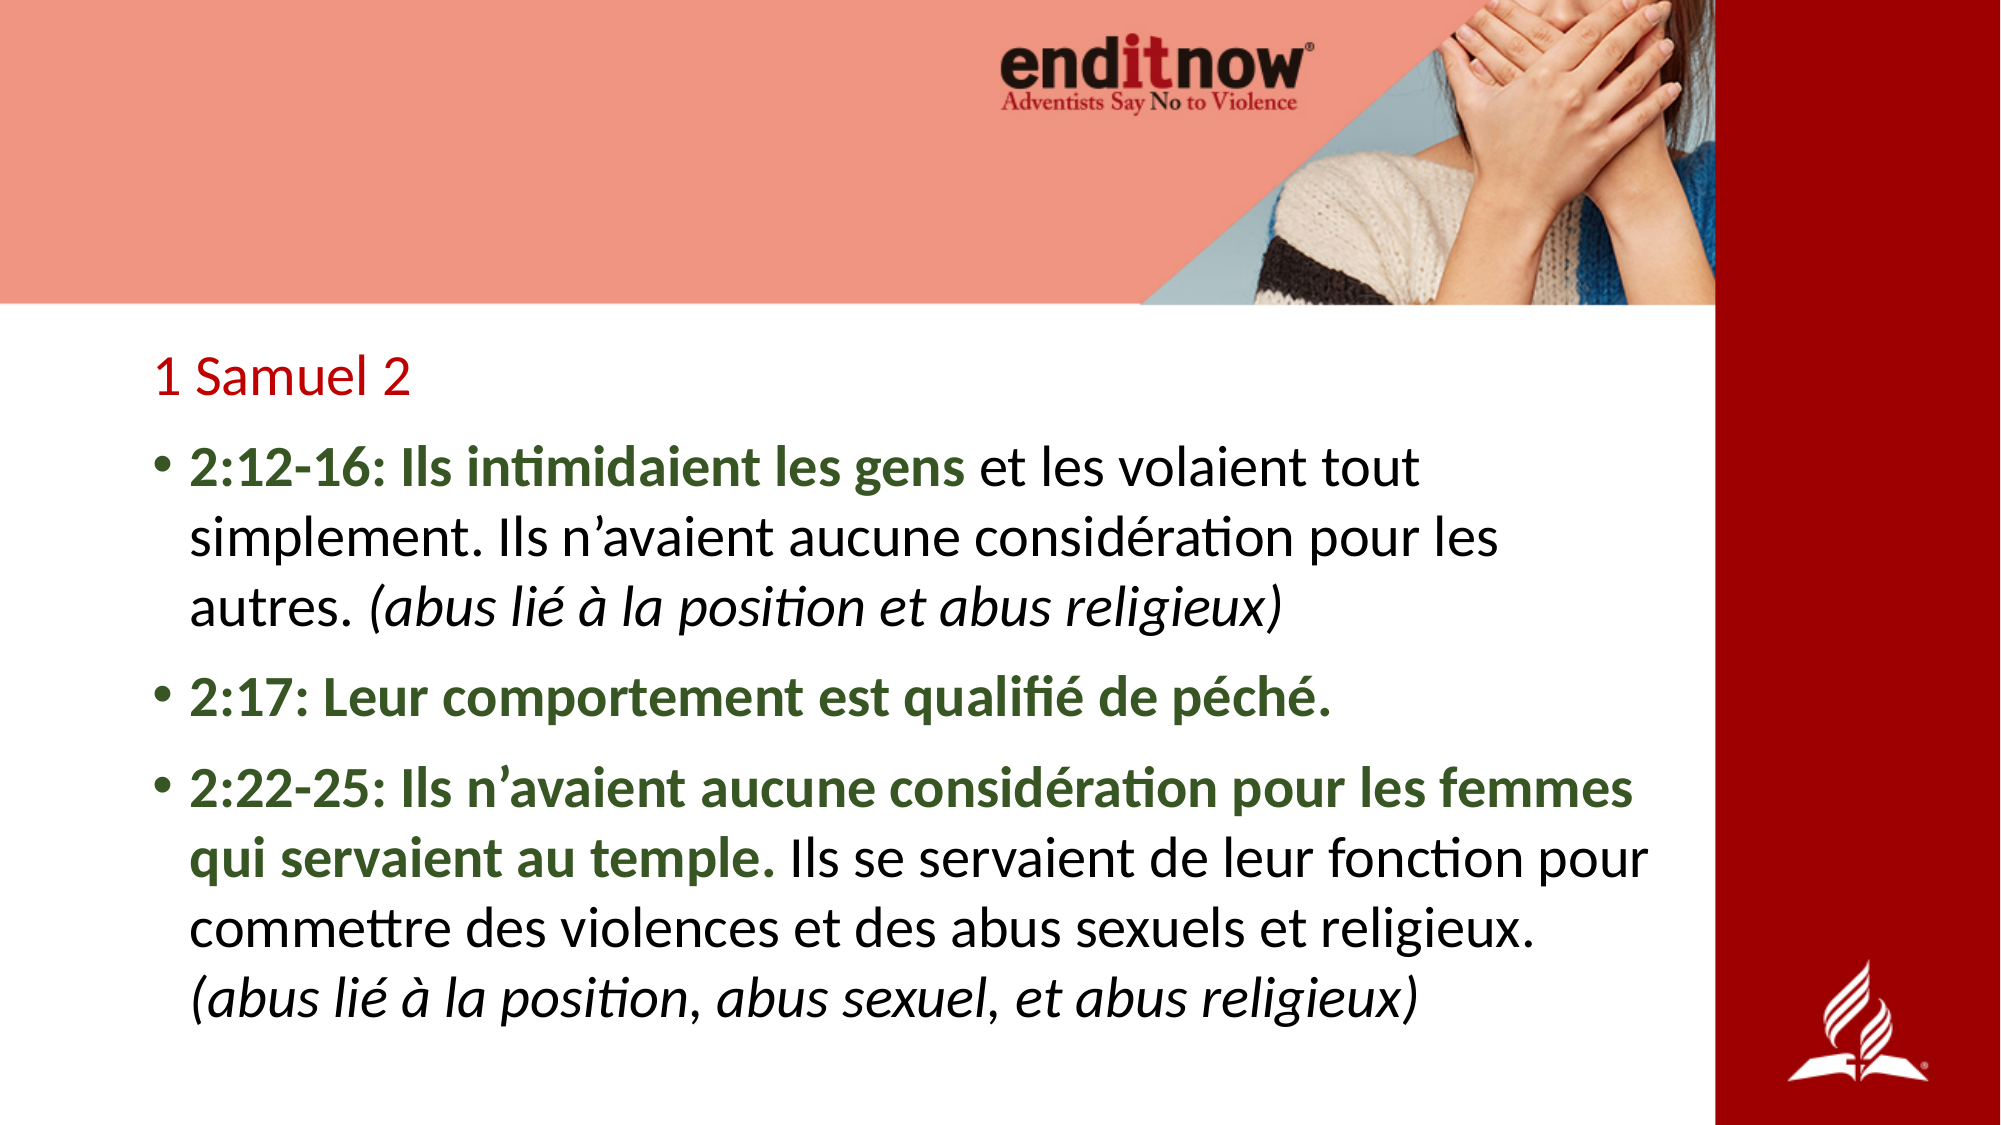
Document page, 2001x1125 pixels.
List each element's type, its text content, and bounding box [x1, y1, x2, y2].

picture [0, 0, 2001, 1125]
list 1 Samuel 2 2:12-16: Ils intimidaient les gens et les volaient tout simplement. Ils n’avaient aucune considération pour les autres. (abus lié à la position et abus religieux) 2:17: Leur comportement est qualifié de péché. 2:22-25: Ils n’avaient aucune considération pour les femmes qui servaient au temple. Ils se servaient de leur fonction pour commettre des violences et des abus sexuels et religieux. (abus lié à la position, abus sexuel, et abus religieux) [137, 329, 1669, 1125]
